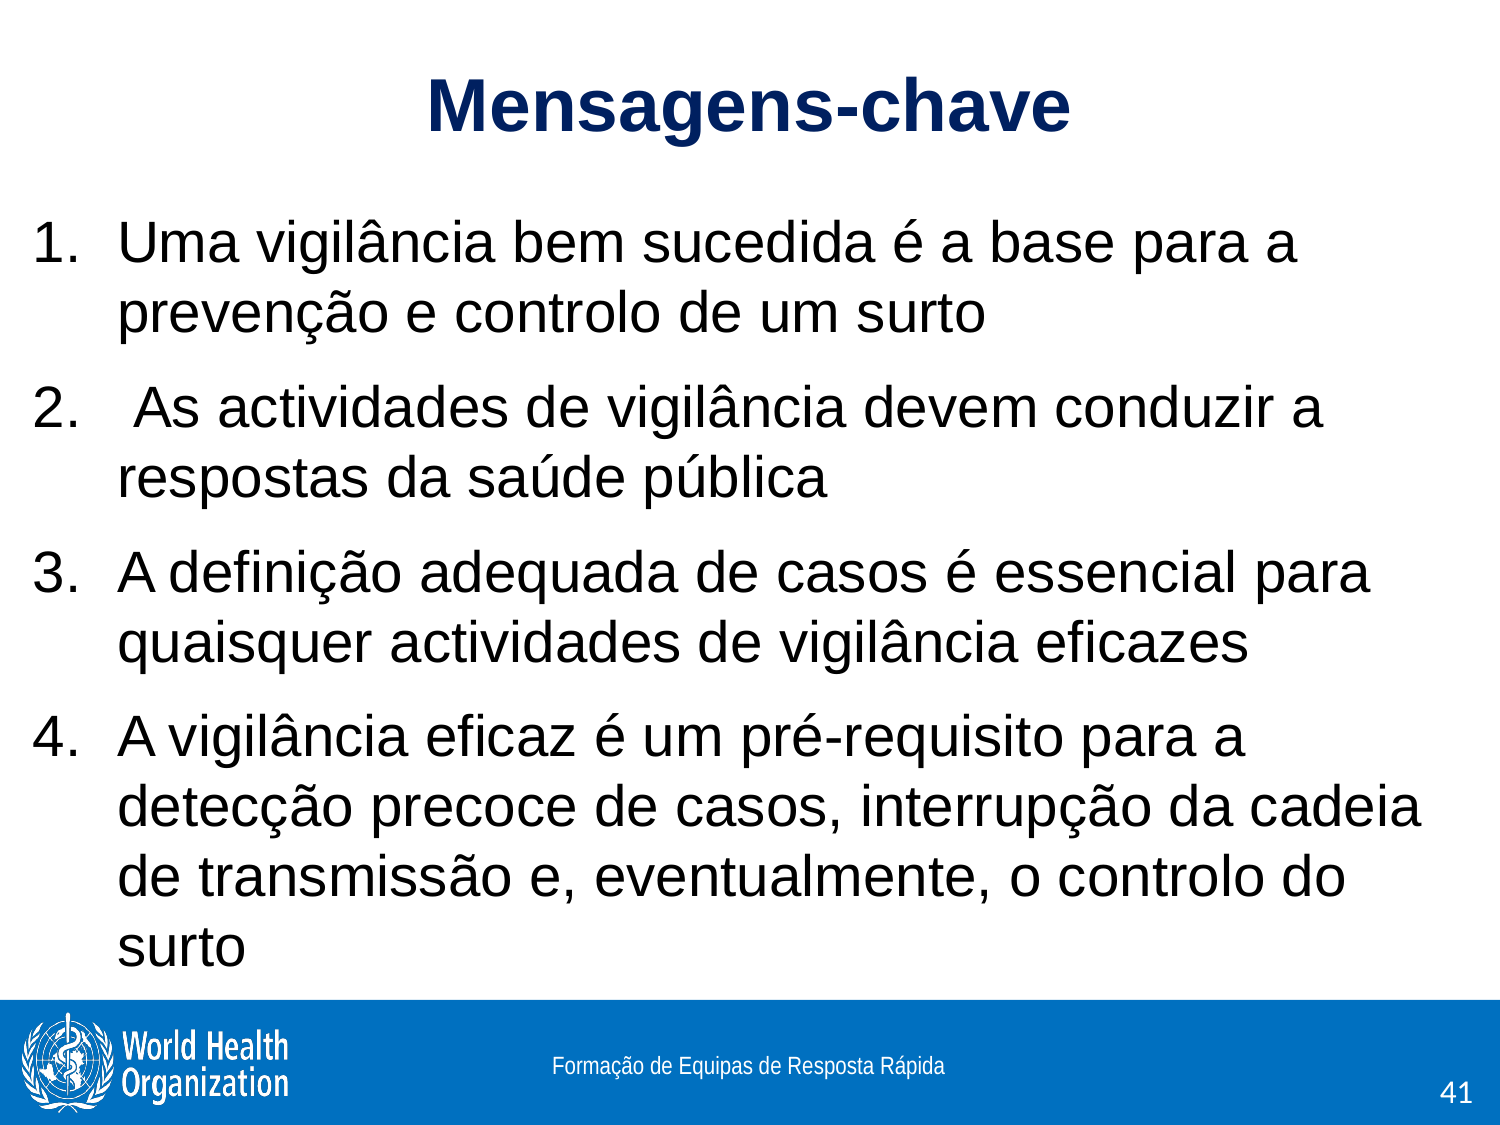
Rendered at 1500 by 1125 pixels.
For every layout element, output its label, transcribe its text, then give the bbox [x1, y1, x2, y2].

title Mensagens-chave [75, 7, 1425, 195]
picture [21, 1012, 288, 1113]
list Uma vigilância bem sucedida é a base para a prevenção e controlo de um surto As actividades de vigilância devem conduzir a respostas da saúde pública A definição adequada de casos é essencial para quaisquer actividades de vigilância eficazes A vigilância eficaz é um pré-requisito para a detecção precoce de casos, interrupção da cadeia de transmissão e, eventualmente, o controlo do surto [17, 196, 1483, 976]
